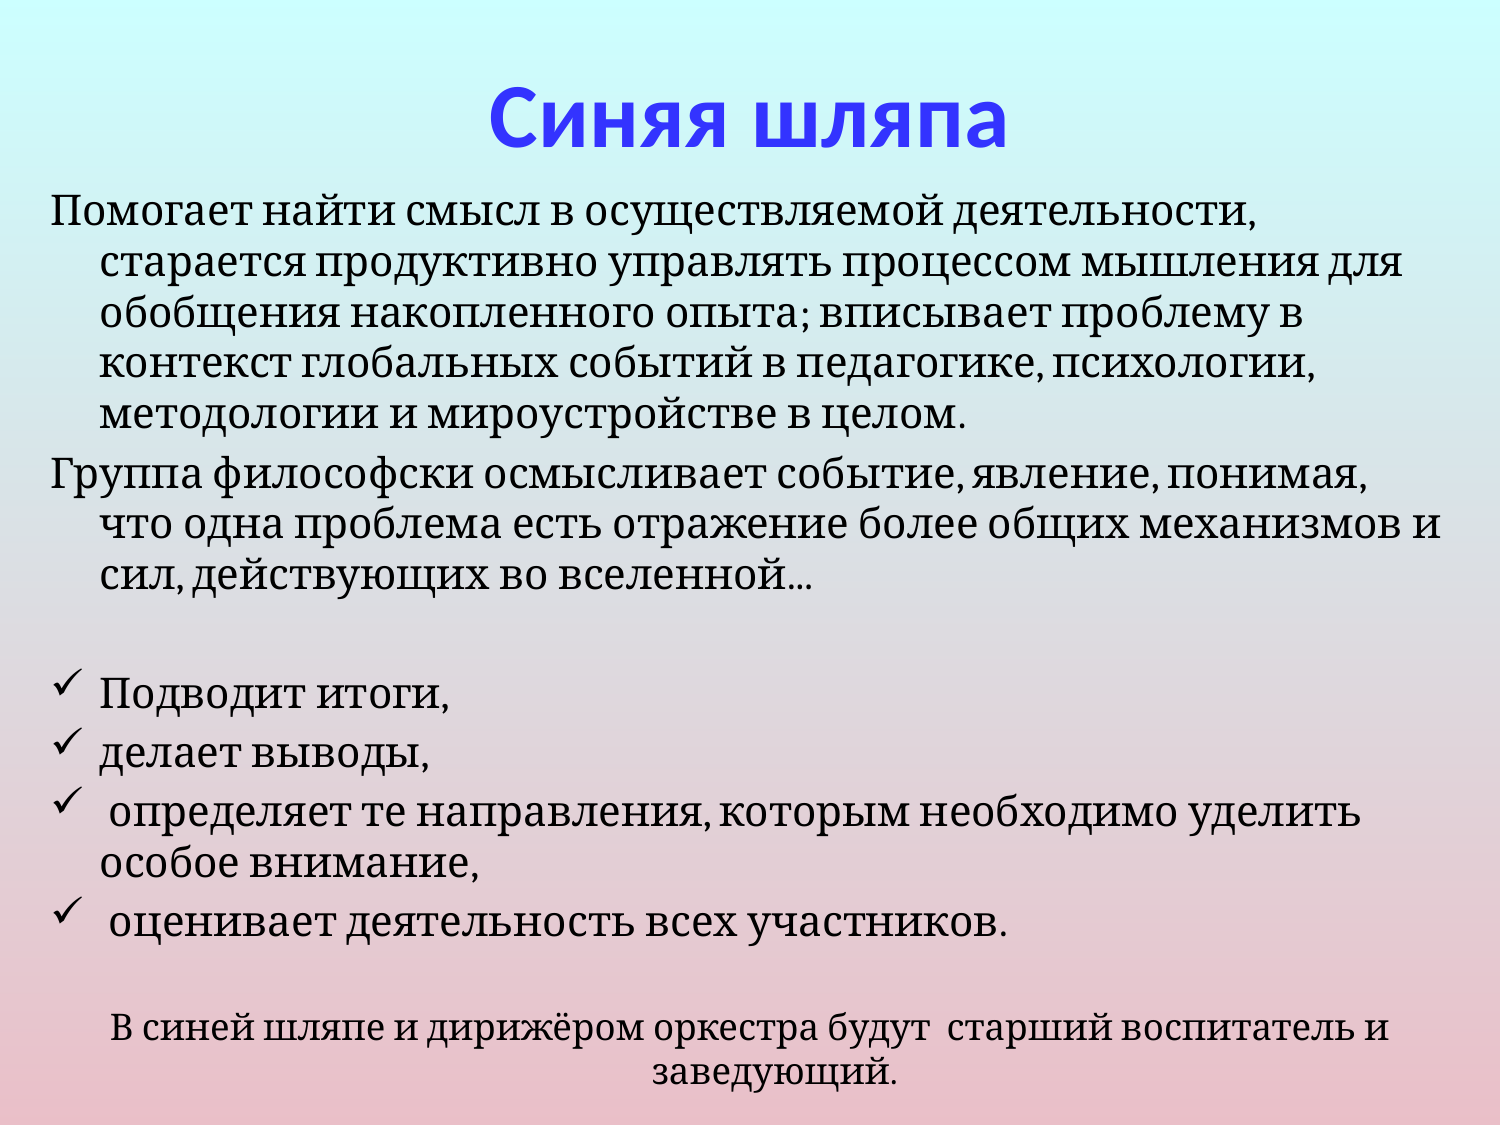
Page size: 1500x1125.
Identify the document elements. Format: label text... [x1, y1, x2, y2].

list Помогает найти смысл в осуществляемой деятельности, старается продуктивно управлять процессом мышления для обобщения накопленного опыта; вписывает проблему в контекст глобальных событий в педагогике, психологии, методологии и мироустройстве в целом. Группа философски осмысливает событие, явление, понимая, что одна проблема есть отражение более общих механизмов и сил, действующих во вселенной... Подводит итоги, делает выводы, определяет те направления, которым необходимо уделить особое внимание, оценивает деятельность всех участников. В синей шляпе и дирижёром оркестра будут старший воспитатель и заведующий. [35, 175, 1465, 1102]
title Синяя шляпа [75, 45, 1425, 175]
